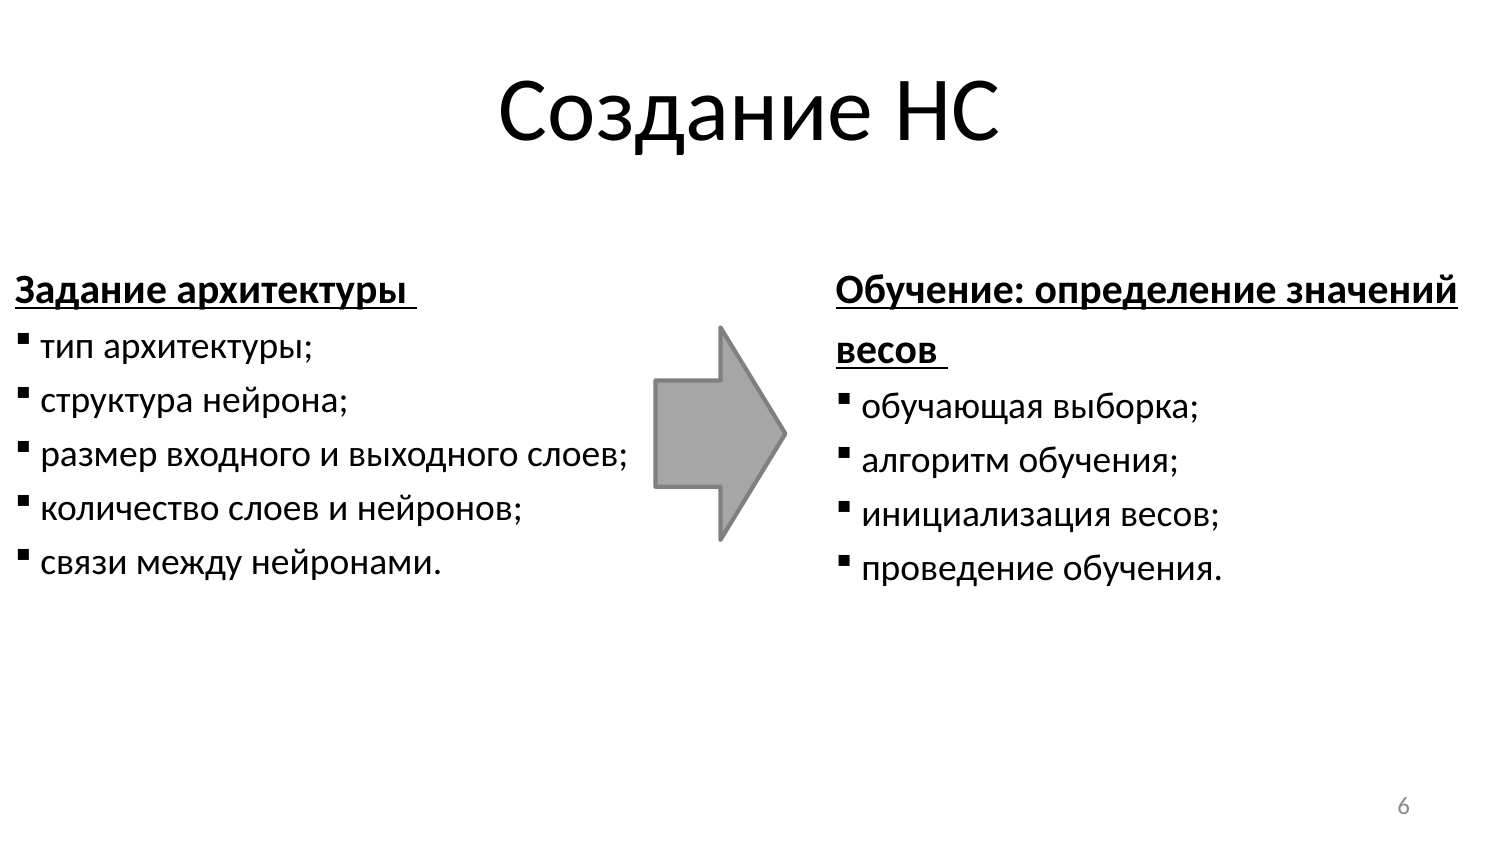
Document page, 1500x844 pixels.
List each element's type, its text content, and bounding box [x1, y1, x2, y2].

slide_number 6 [1074, 782, 1425, 827]
title Создание НС [75, 33, 1425, 175]
text_box [653, 325, 788, 542]
text_box Задание архитектуры тип архитектуры; структура нейрона; размер входного и выходного слоев; количество слоев и нейронов; связи между нейронами. [0, 244, 715, 590]
text_box Обучение: определение значений весов обучающая выборка; алгоритм обучения; инициализация весов; проведение обучения. [820, 244, 1495, 596]
